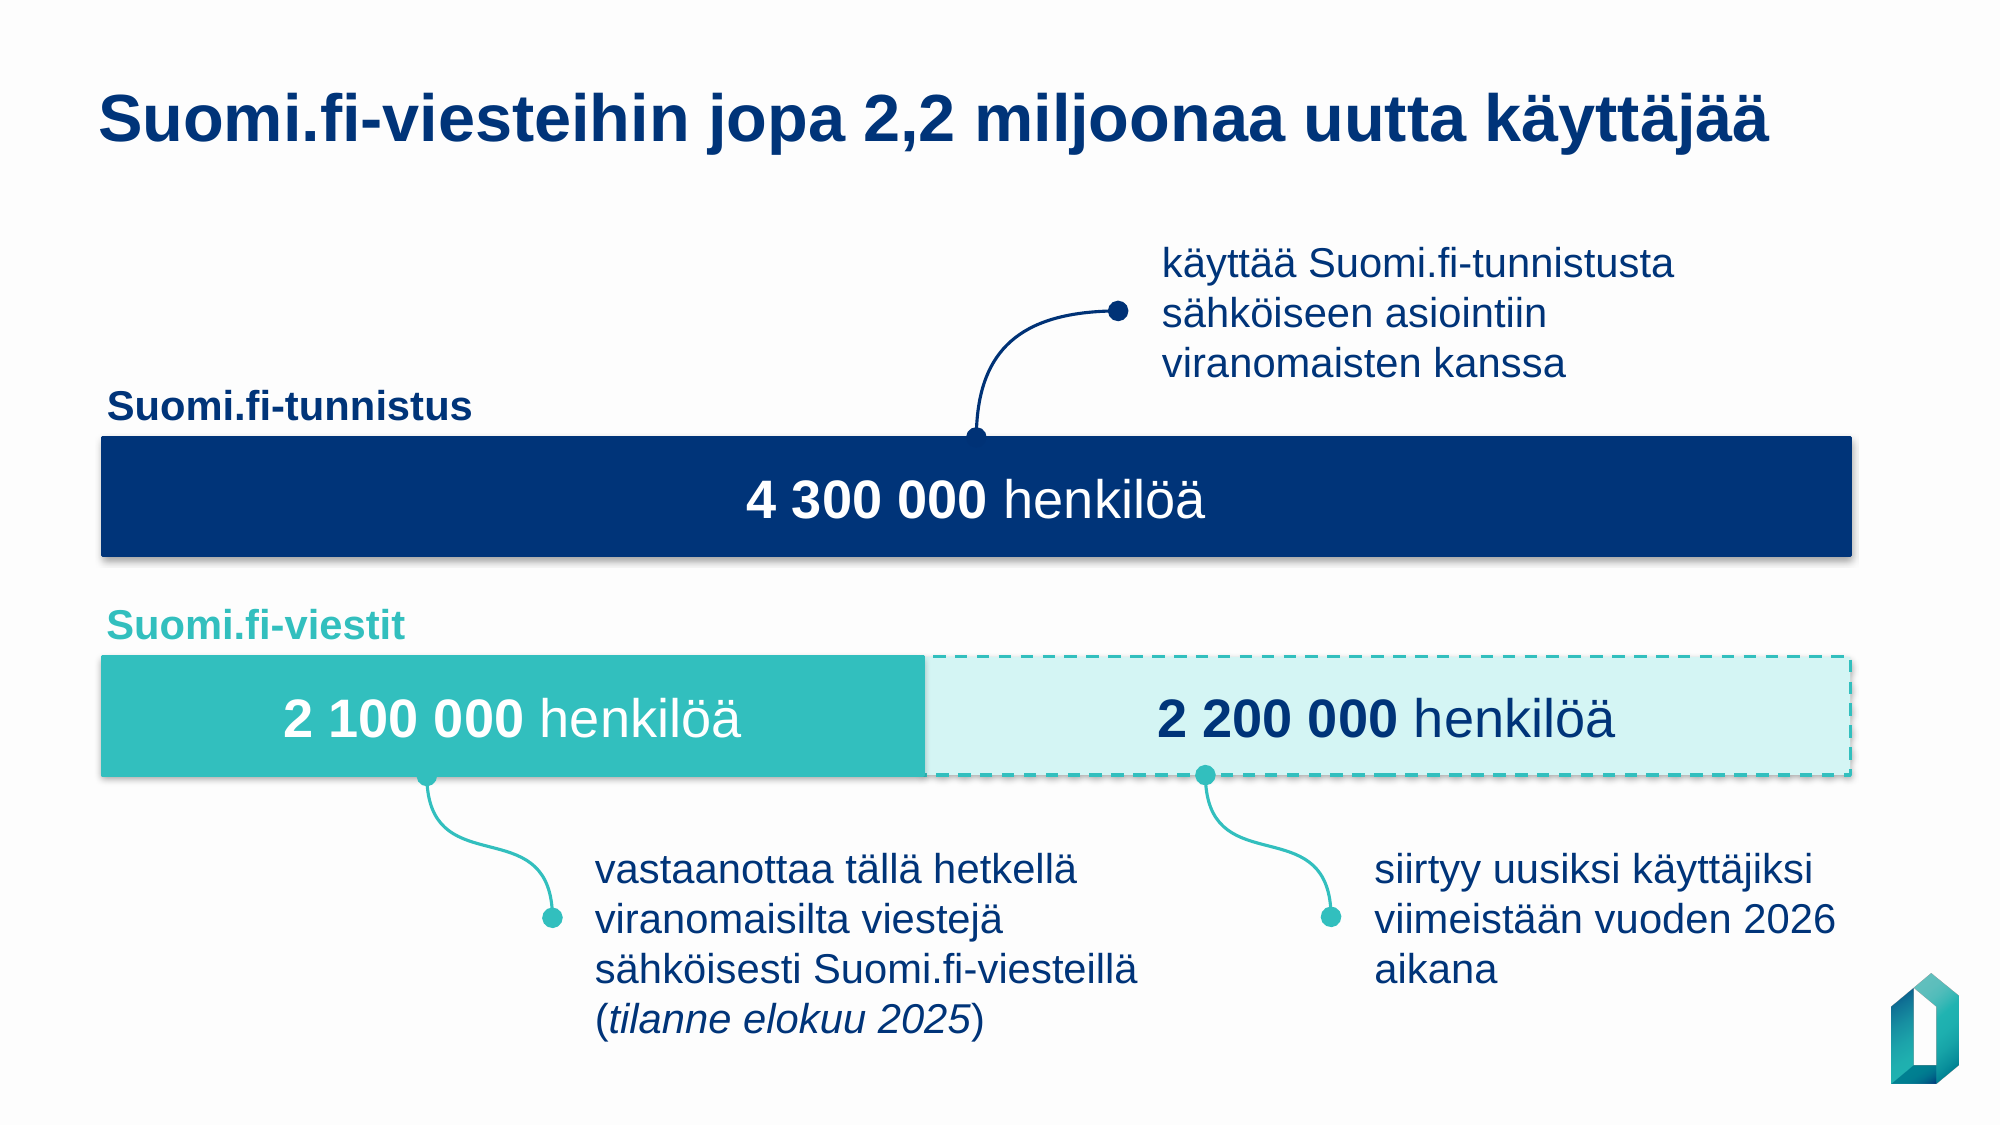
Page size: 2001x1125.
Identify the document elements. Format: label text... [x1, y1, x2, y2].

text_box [1197, 782, 1340, 910]
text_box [418, 783, 561, 910]
text_box käyttää Suomi.fi-tunnistusta sähköiseen asiointiin viranomaisten kanssa [1118, 228, 1804, 394]
text_box vastaanottaa tällä hetkellä viranomaisilta viestejä sähköisesti Suomi.fi-viesteillä (tilanne elokuu 2025) [551, 834, 1178, 1049]
text_box 4 300 000 henkilöä [102, 437, 1851, 556]
text_box 2 200 000 henkilöä [925, 656, 1851, 776]
text_box siirtyy uusiksi käyttäjiksi viimeistään vuoden 2026 aikana [1330, 834, 1922, 1000]
text_box Suomi.fi-viestit [91, 590, 421, 656]
picture [1891, 973, 1959, 1084]
text_box Suomi.fi-tunnistus [92, 371, 488, 437]
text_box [976, 311, 1119, 438]
text_box 2 100 000 henkilöä [101, 656, 924, 776]
title Suomi.fi-viesteihin jopa 2,2 miljoonaa uutta käyttäjää [83, 37, 1886, 163]
